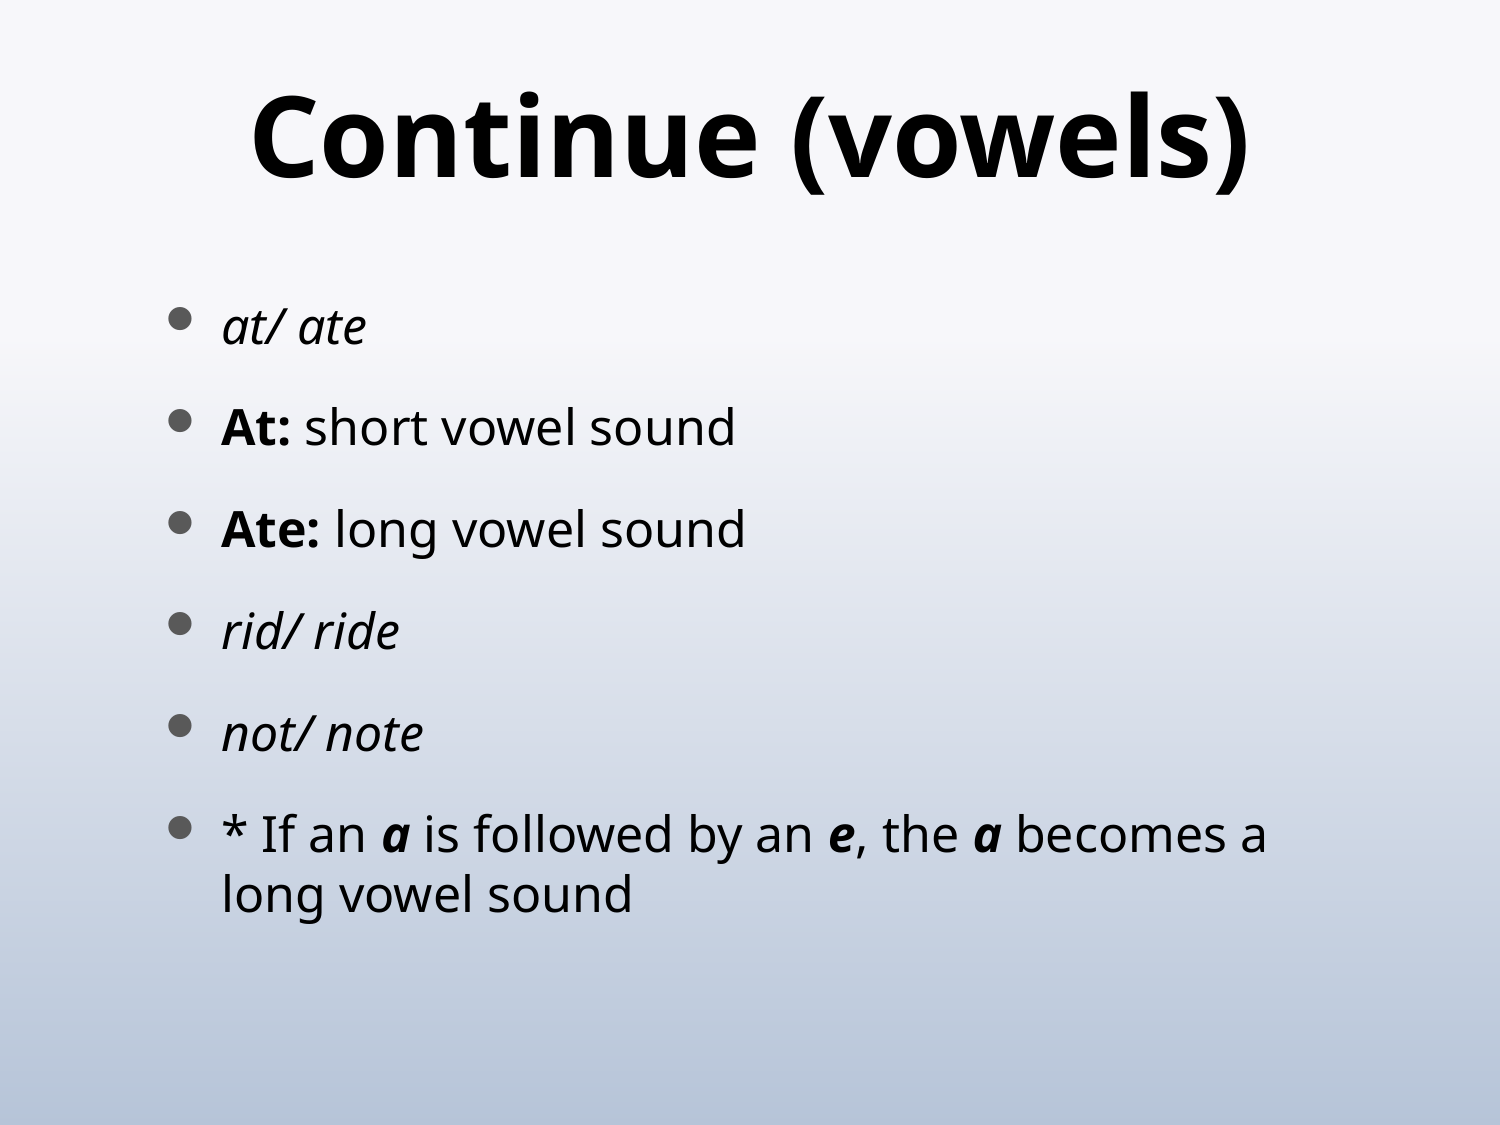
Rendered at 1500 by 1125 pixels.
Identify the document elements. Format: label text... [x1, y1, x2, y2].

title Continue (vowels) [150, 37, 1350, 245]
list at/ ate At: short vowel sound Ate: long vowel sound rid/ ride not/ note * If an a is followed by an e, the a becomes a long vowel sound [150, 286, 1350, 993]
